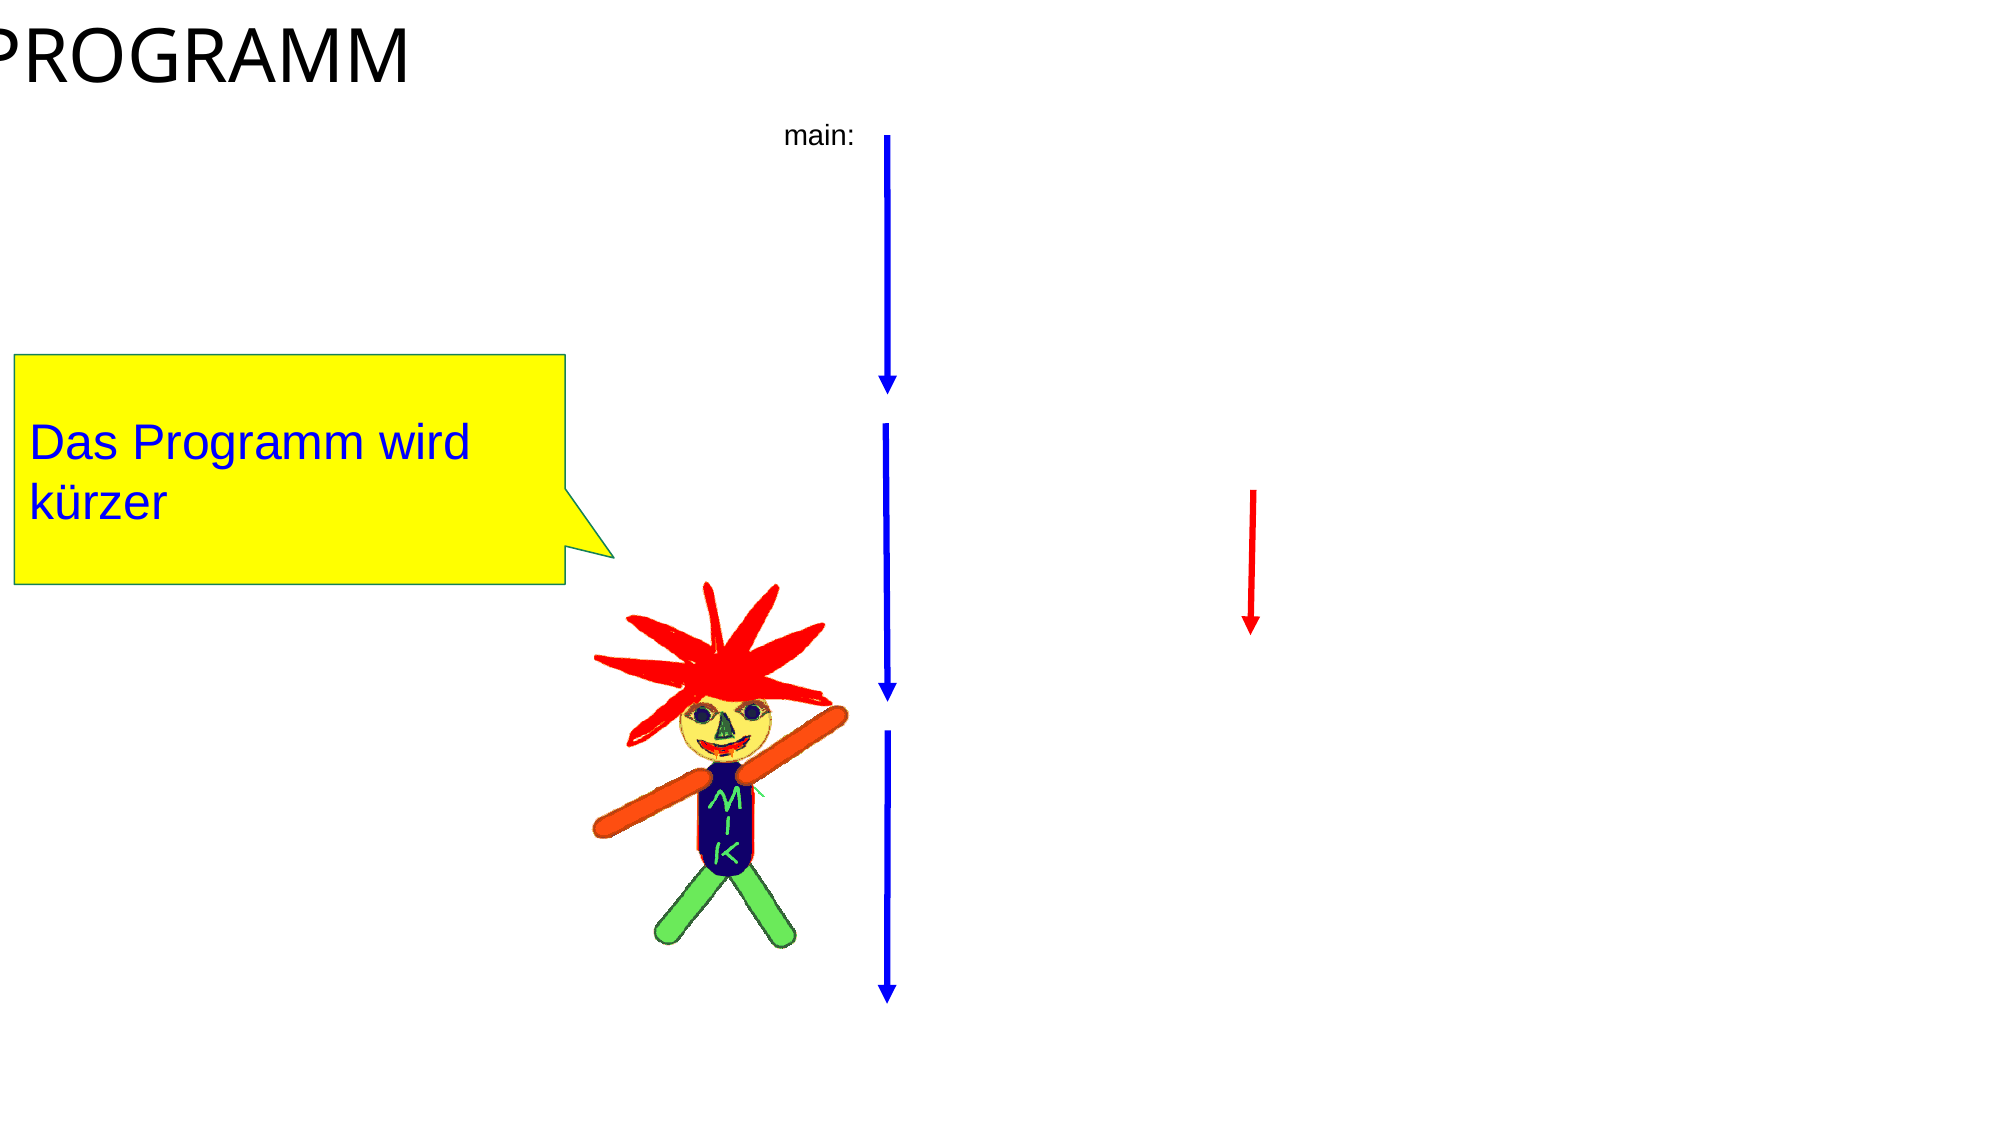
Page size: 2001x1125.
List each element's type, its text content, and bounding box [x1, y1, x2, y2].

title UNTERPROGRAMM [0, 0, 492, 116]
picture [564, 572, 865, 957]
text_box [1250, 489, 1254, 636]
text_box Das Programm wird kürzer [14, 354, 614, 585]
text_box main: [768, 101, 886, 182]
